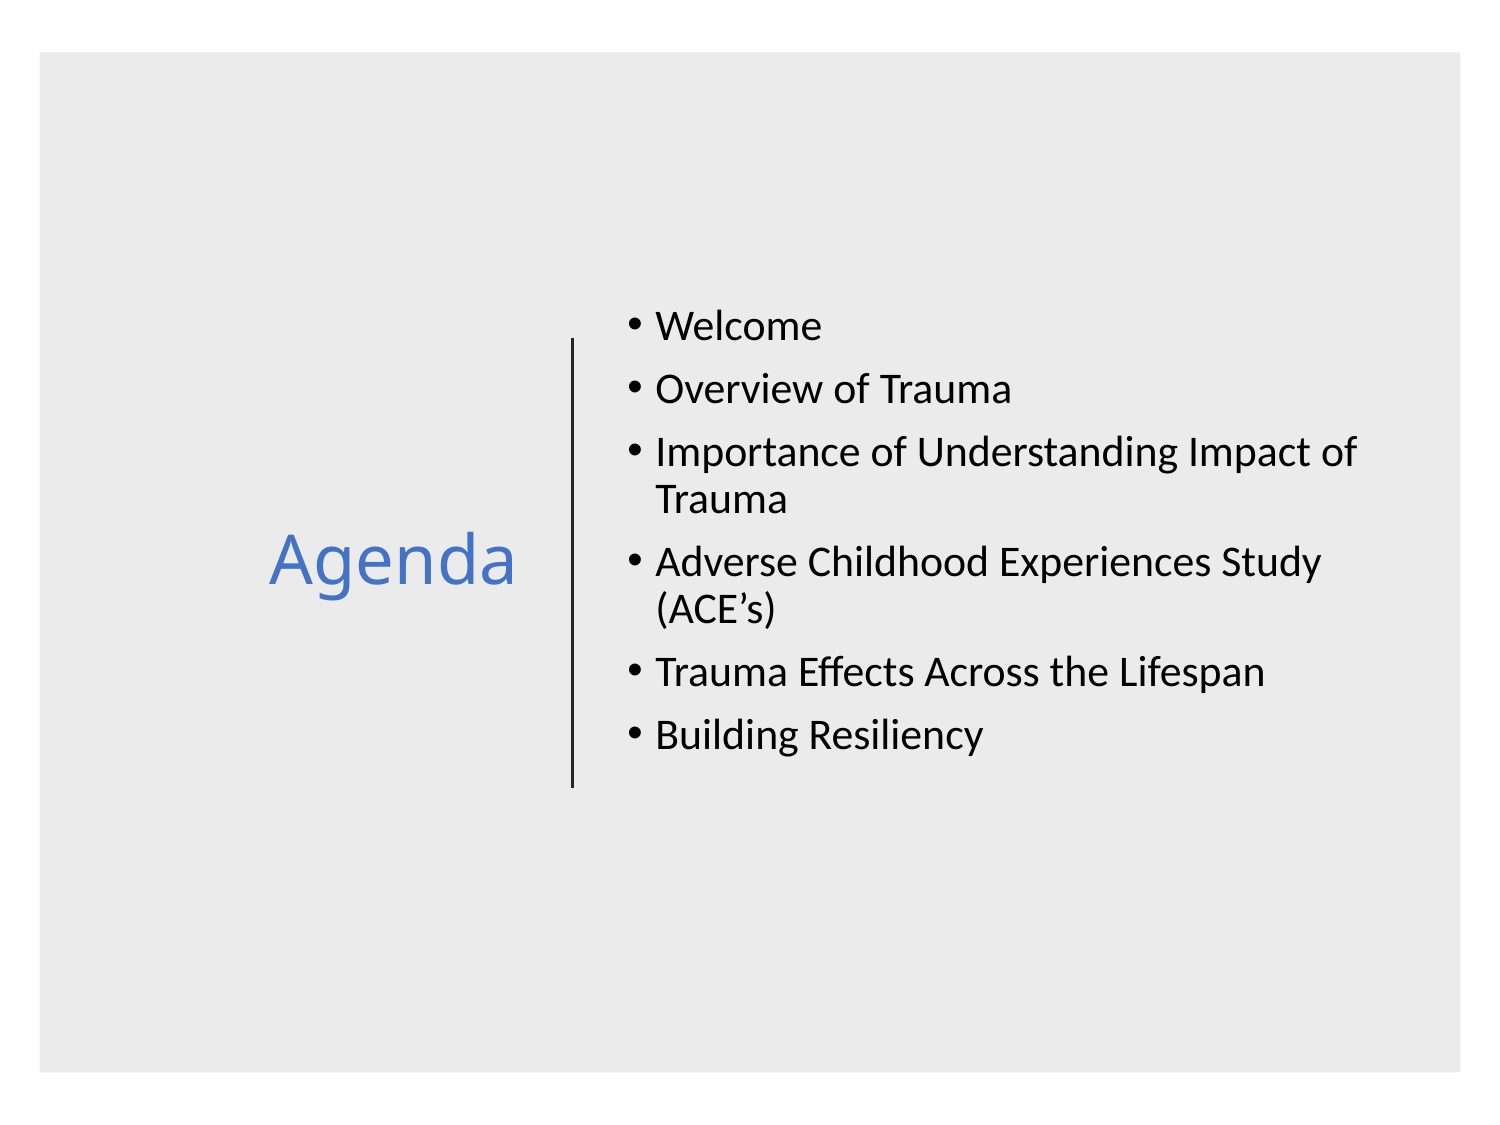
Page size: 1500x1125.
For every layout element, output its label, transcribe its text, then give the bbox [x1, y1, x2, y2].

list Welcome Overview of Trauma Importance of Understanding Impact of Trauma Adverse Childhood Experiences Study (ACE’s) Trauma Effects Across the Lifespan Building Resiliency [612, 158, 1397, 967]
title Agenda [103, 158, 533, 967]
text_box [38, 51, 1461, 1073]
